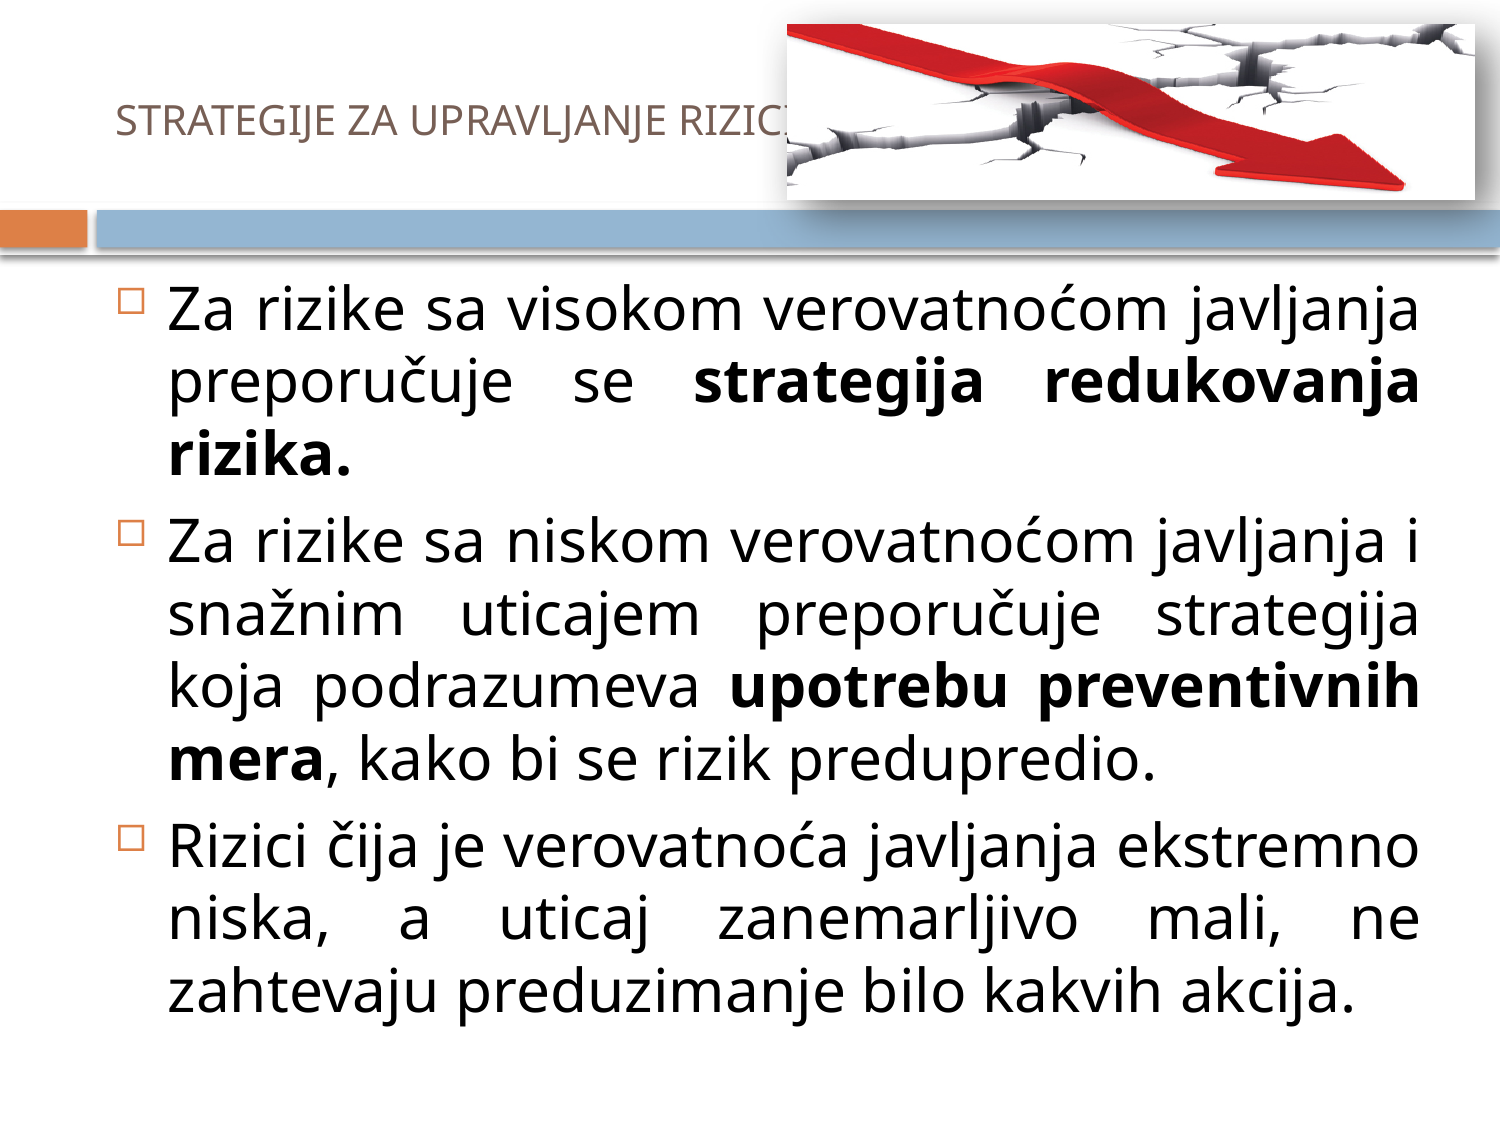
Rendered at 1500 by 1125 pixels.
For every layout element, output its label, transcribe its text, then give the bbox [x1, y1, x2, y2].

title STRATEGIJE ZA UPRAVLJANJE RIZICIMA [100, 37, 776, 200]
picture [787, 24, 1476, 201]
list Za rizike sa visokom verovatnoćom javljanja preporučuje se strategija redukovanja rizika. Za rizike sa niskom verovatnoćom javljanja i snažnim uticajem preporučuje strategija koja podrazumeva upotrebu preventivnih mera, kako bi se rizik predupredio. Rizici čija je verovatnoća javljanja ekstremno niska, a uticaj zanemarljivo mali, ne zahtevaju preduzimanje bilo kakvih akcija. [100, 262, 1438, 1088]
